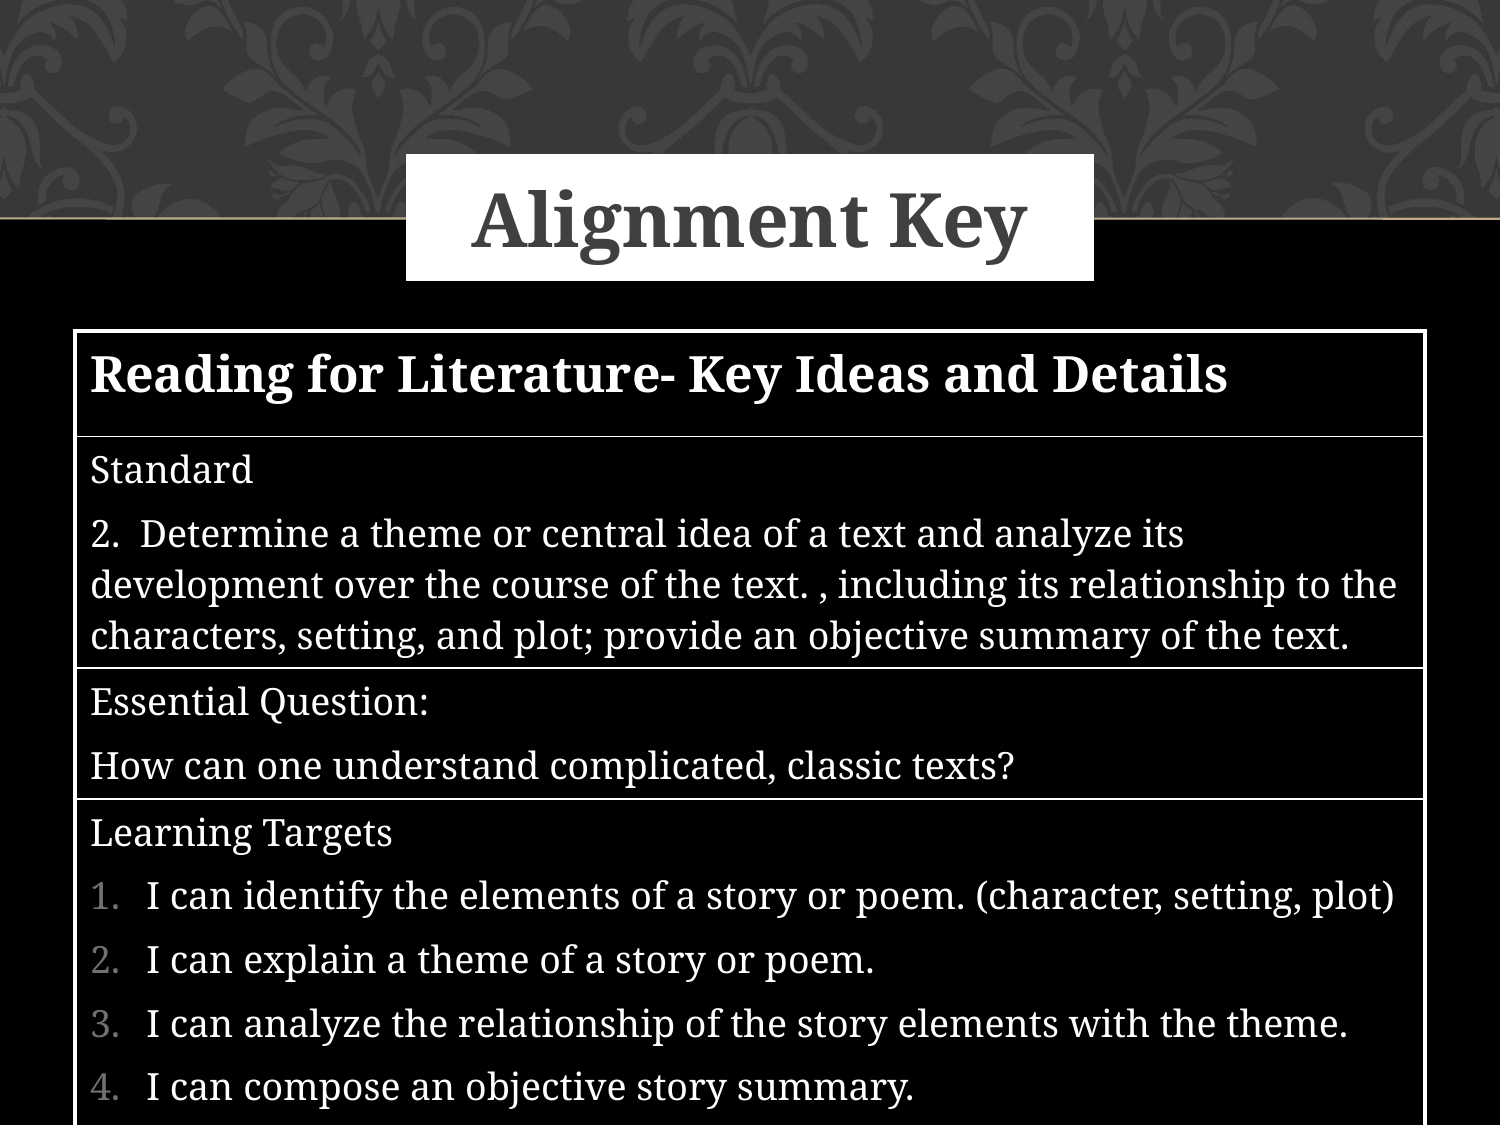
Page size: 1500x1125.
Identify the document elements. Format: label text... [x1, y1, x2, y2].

table_cell Standard 2. Determine a theme or central idea of a text and analyze its development over the course of the text. , including its relationship to the characters, setting, and plot; provide an objective summary of the text. [77, 437, 1423, 667]
table_header Reading for Literature- Key Ideas and Details [77, 333, 1423, 436]
table_cell Essential Question: How can one understand complicated, classic texts? [77, 669, 1423, 798]
table_cell Learning Targets I can identify the elements of a story or poem. (character, setting, plot) I can explain a theme of a story or poem. I can analyze the relationship of the story elements with the theme. I can compose an objective story summary. I can paraphrase a stanza of a poem. [77, 800, 1423, 1125]
title Alignment Key [406, 154, 1094, 281]
